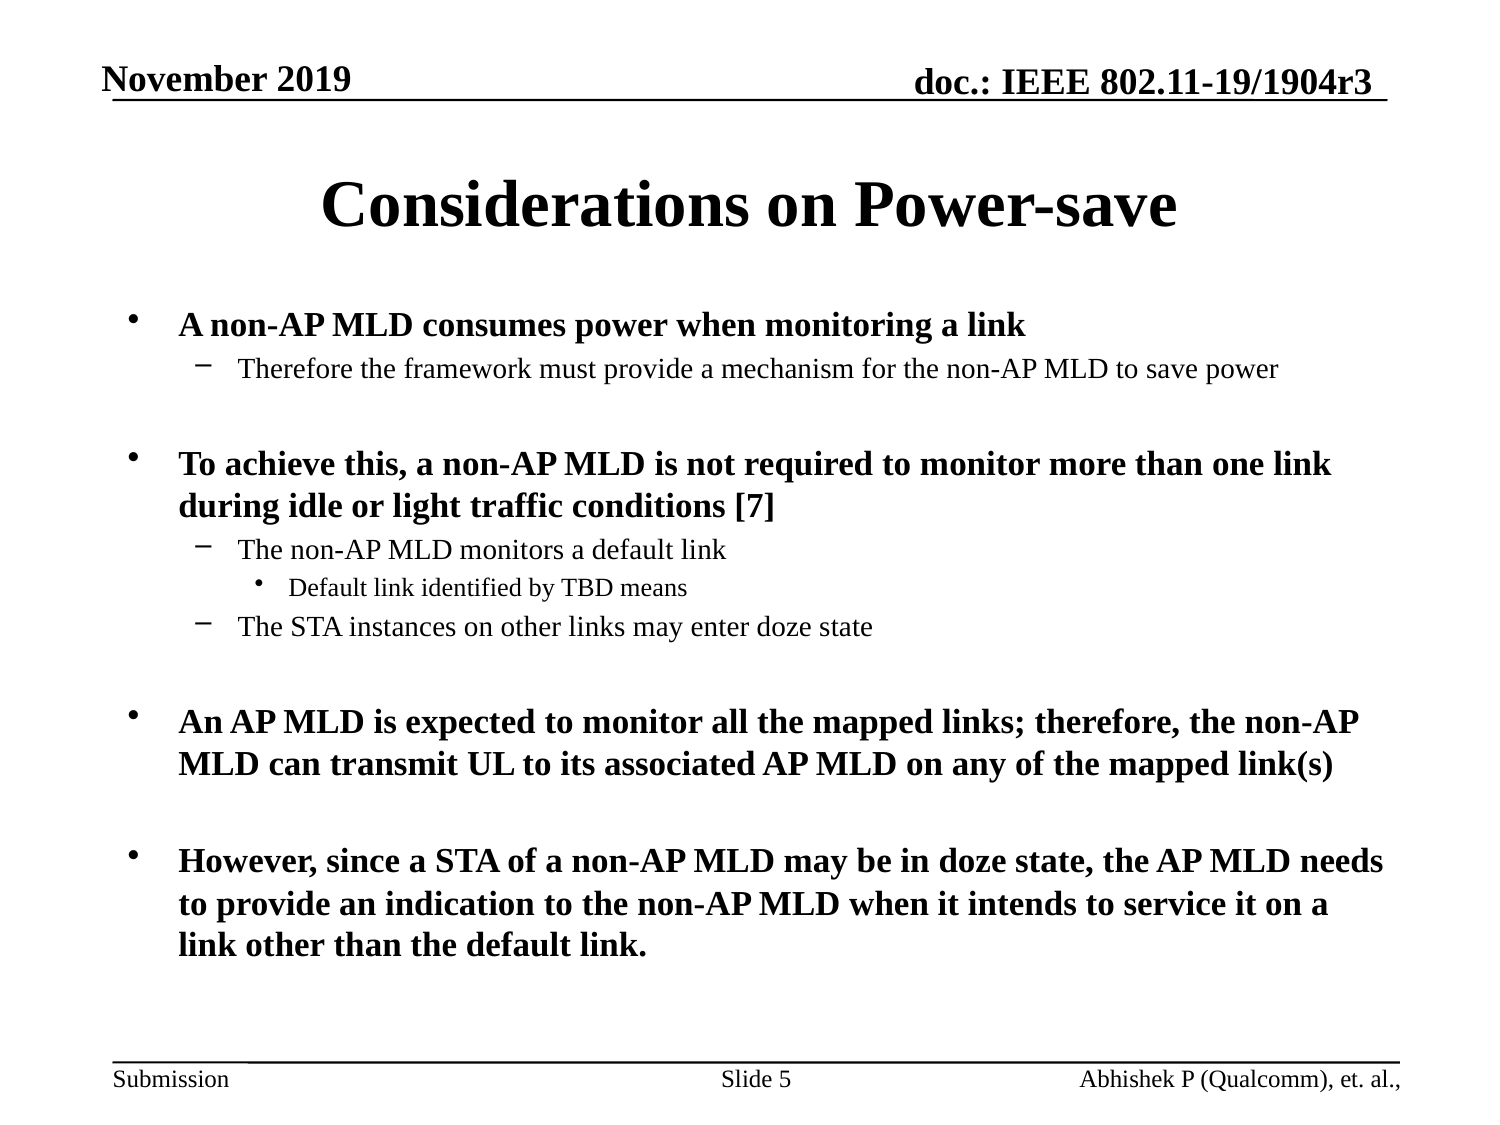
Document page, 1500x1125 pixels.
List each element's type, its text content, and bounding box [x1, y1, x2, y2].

footer Abhishek P (Qualcomm), et. al., [949, 1061, 1402, 1093]
list A non-AP MLD consumes power when monitoring a link Therefore the framework must provide a mechanism for the non-AP MLD to save power To achieve this, a non-AP MLD is not required to monitor more than one link during idle or light traffic conditions [7] The non-AP MLD monitors a default link Default link identified by TBD means The STA instances on other links may enter doze state An AP MLD is expected to monitor all the mapped links; therefore, the non-AP MLD can transmit UL to its associated AP MLD on any of the mapped link(s) However, since a STA of a non-AP MLD may be in doze state, the AP MLD needs to provide an indication to the non-AP MLD when it intends to service it on a link other than the default link. [112, 294, 1402, 1013]
slide_number Slide 5 [712, 1061, 801, 1093]
title Considerations on Power-save [112, 112, 1388, 288]
